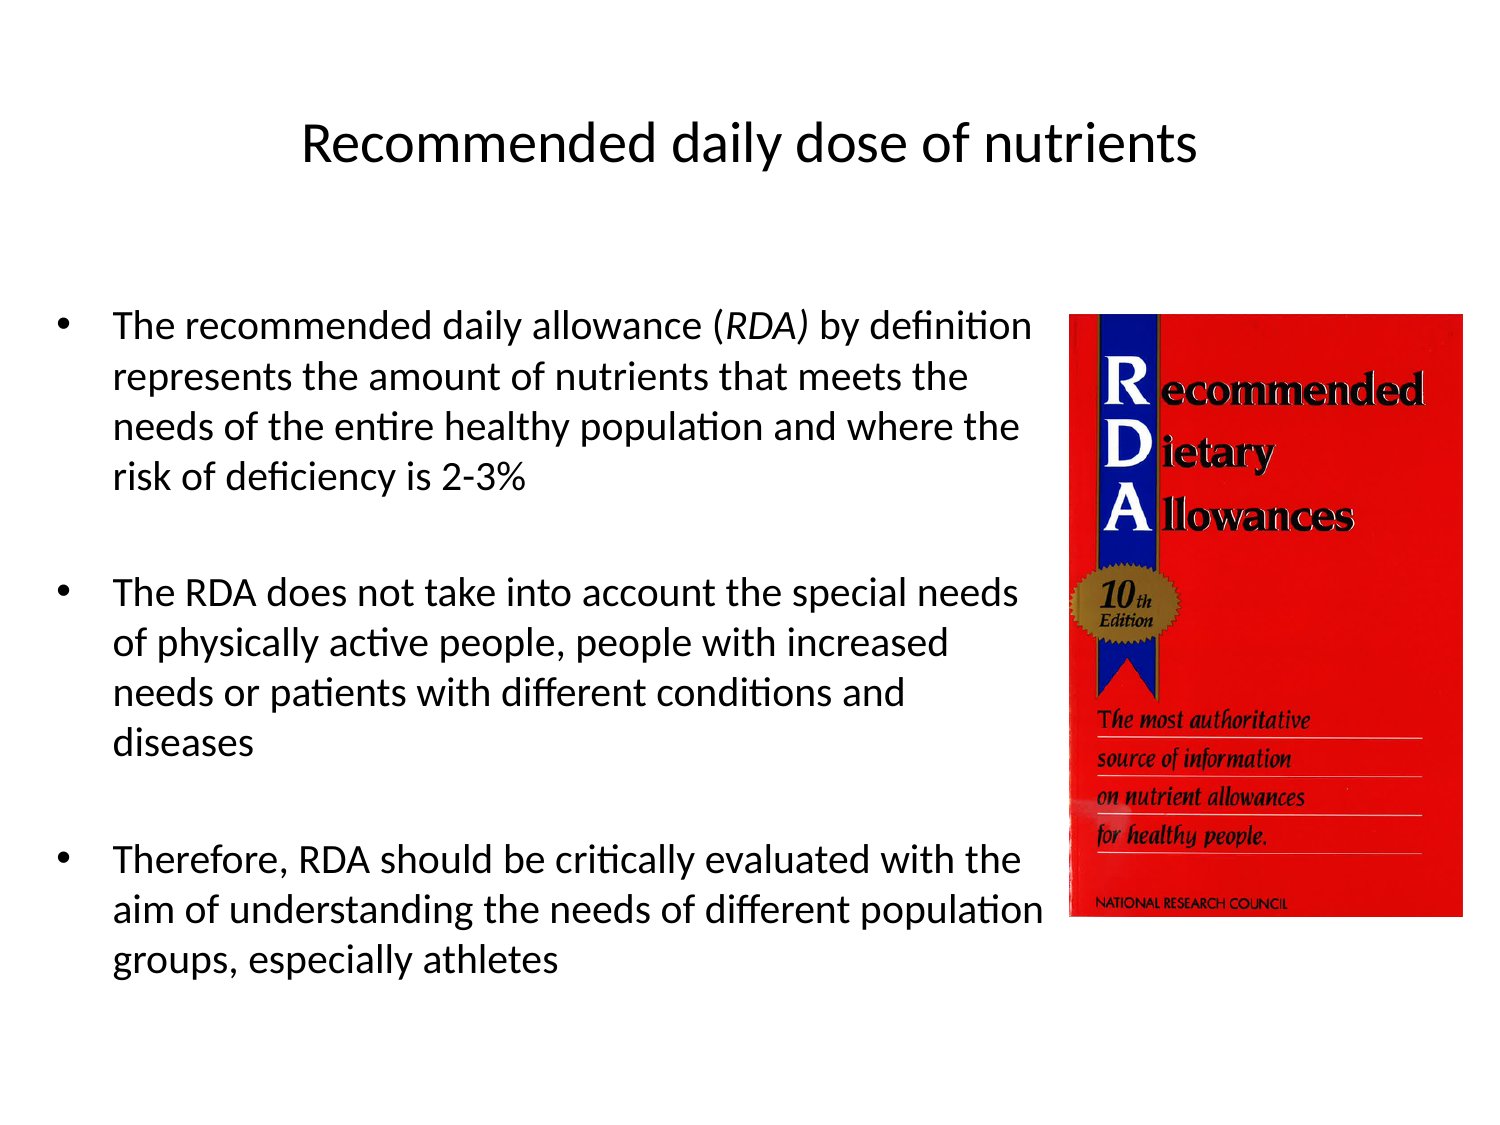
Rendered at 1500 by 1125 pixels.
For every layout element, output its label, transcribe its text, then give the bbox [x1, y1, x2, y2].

list The recommended daily allowance (RDA) by definition represents the amount of nutrients that meets the needs of the entire healthy population and where the risk of deficiency is 2-3% The RDA does not take into account the special needs of physically active people, people with increased needs or patients with different conditions and diseases Therefore, RDA should be critically evaluated with the aim of understanding the needs of different population groups, especially athletes [41, 290, 1069, 1034]
picture [1068, 314, 1463, 918]
title Recommended daily dose of nutrients [75, 45, 1425, 233]
